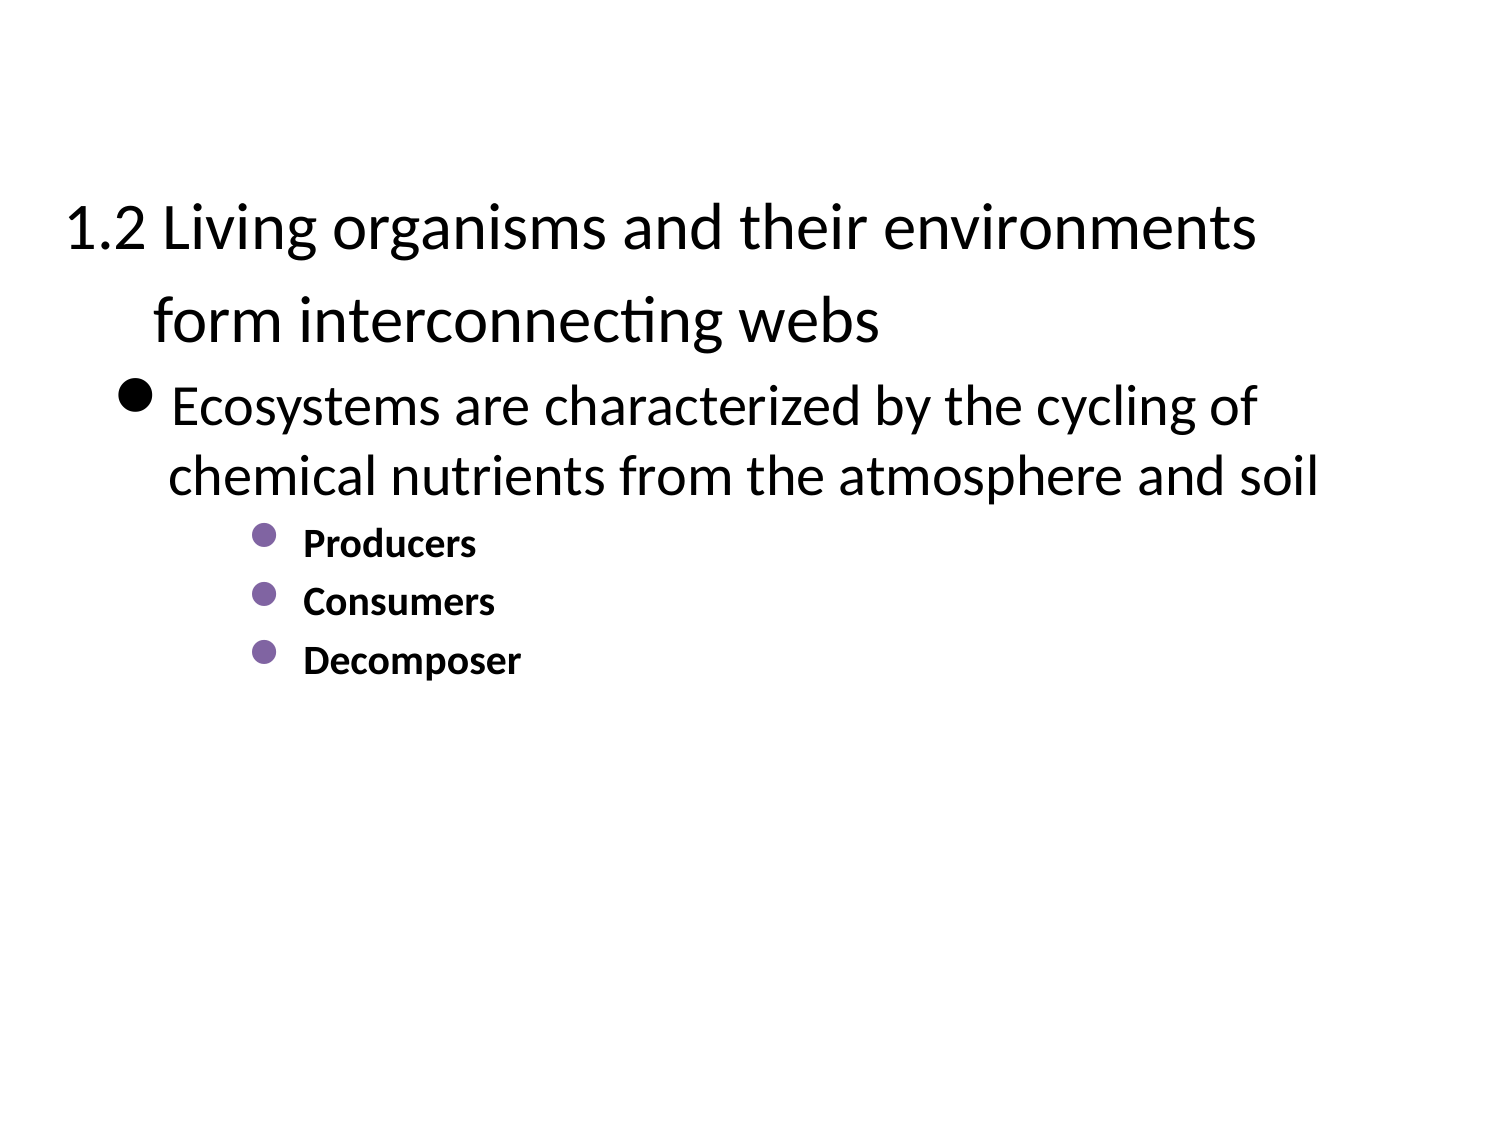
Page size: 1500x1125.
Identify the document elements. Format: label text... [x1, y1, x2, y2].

list 1.2 Living organisms and their environments form interconnecting webs Ecosystems are characterized by the cycling of chemical nutrients from the atmosphere and soil Producers Consumers Decomposer [48, 174, 1449, 968]
